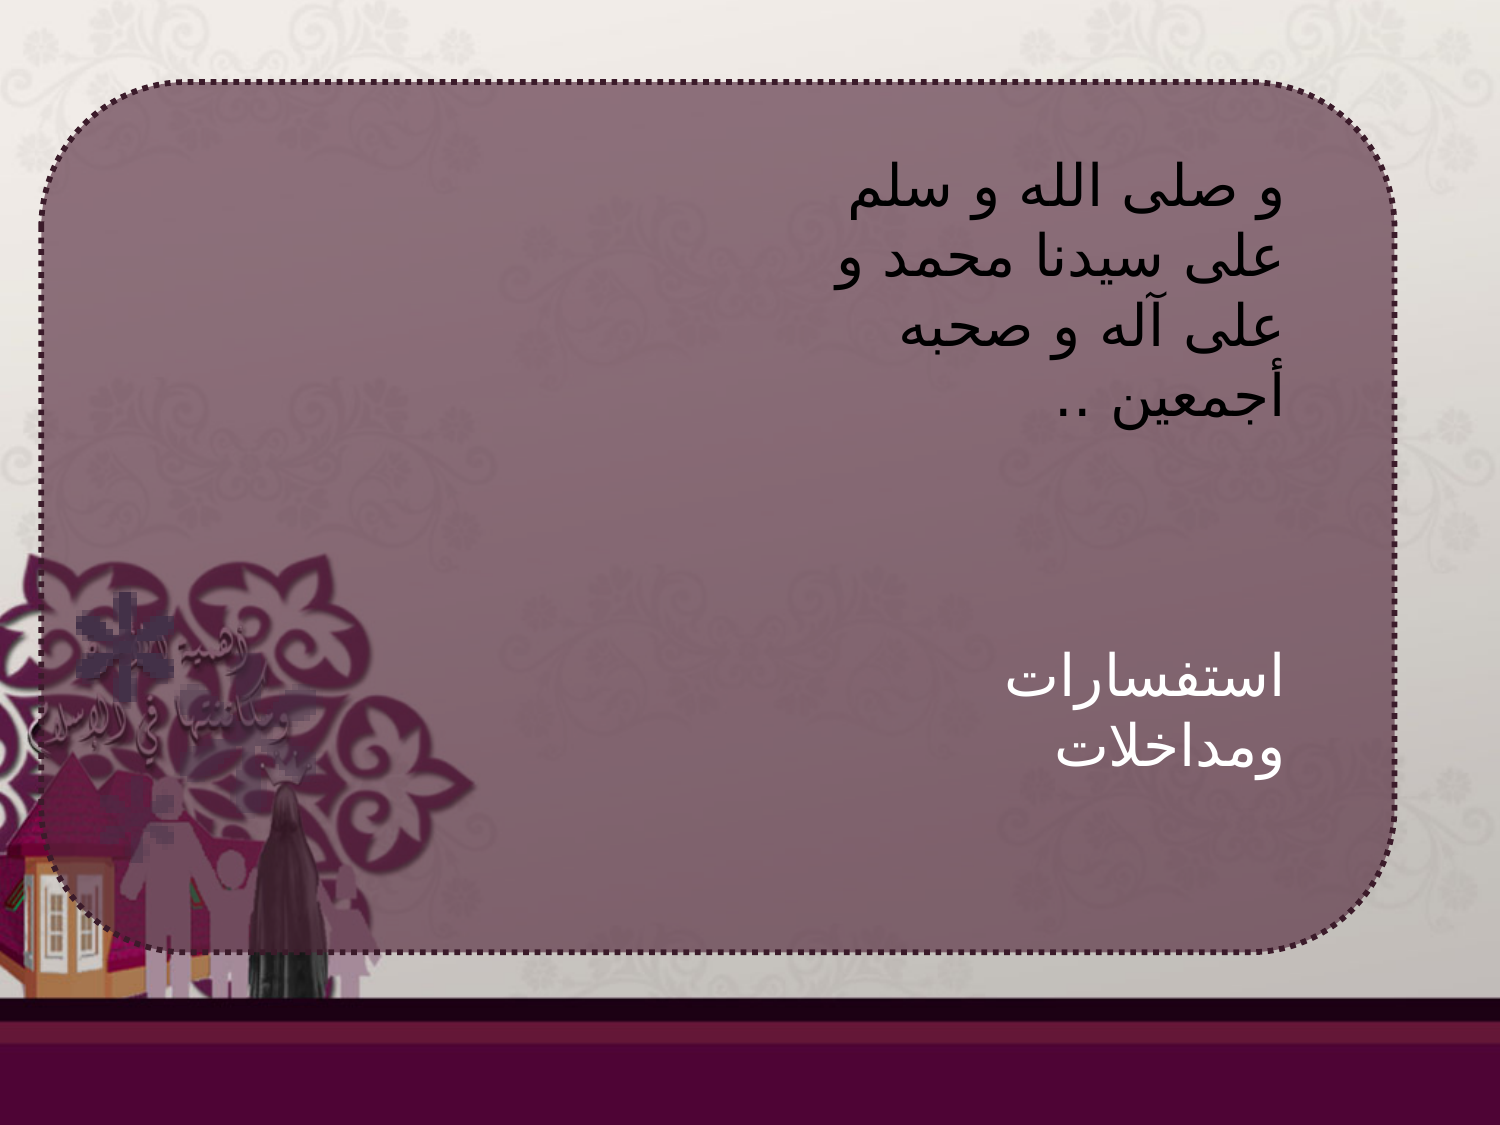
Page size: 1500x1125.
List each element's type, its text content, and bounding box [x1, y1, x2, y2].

text_box [39, 79, 1397, 955]
text_box و صلى الله و سلم على سيدنا محمد و على آله و صحبه أجمعين .. استفسارات ومداخلات [773, 140, 1301, 856]
picture [0, 0, 1500, 1125]
